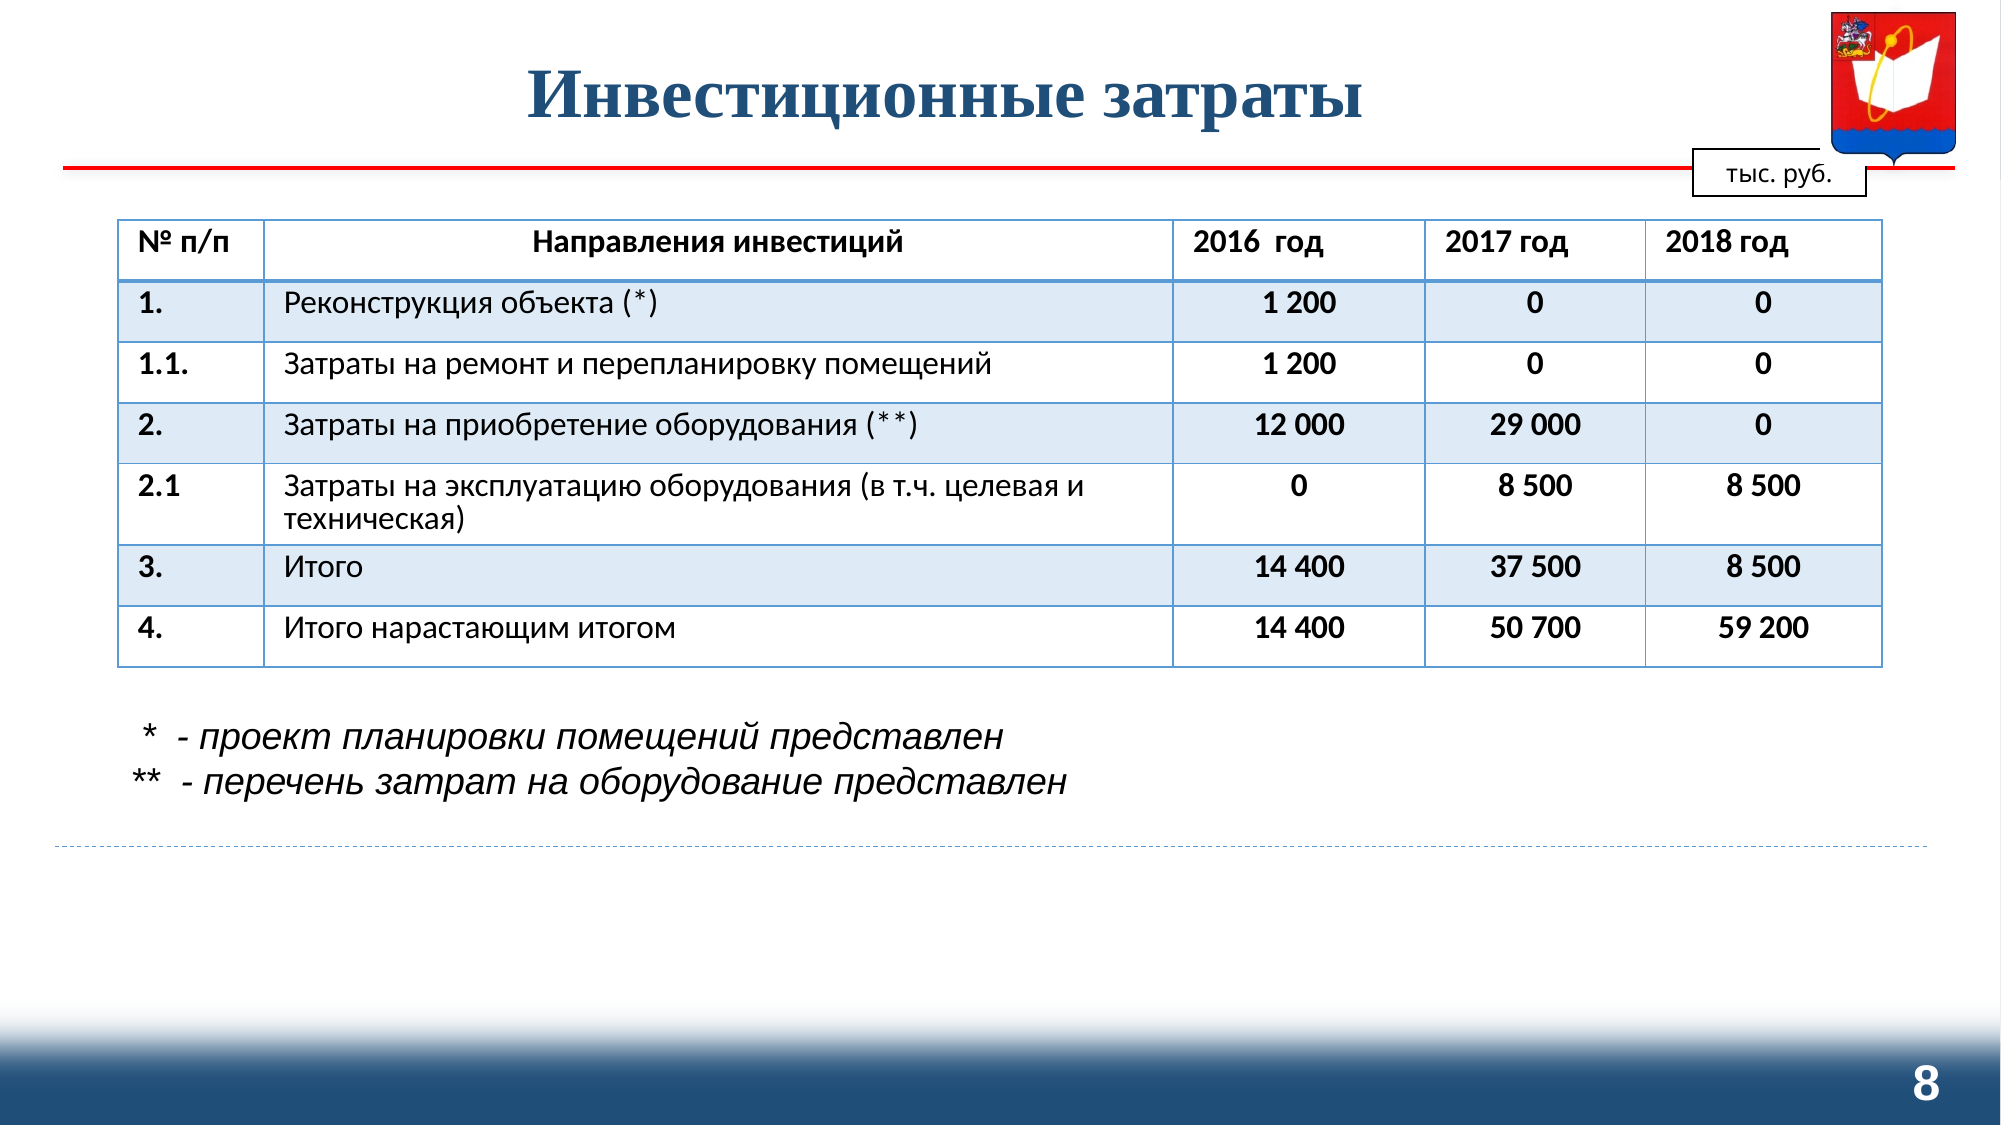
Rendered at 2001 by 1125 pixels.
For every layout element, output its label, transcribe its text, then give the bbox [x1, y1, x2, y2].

picture [0, 999, 2000, 1125]
table_cell 2.1 [119, 464, 263, 544]
table_cell 12 000 [1174, 404, 1424, 463]
table_cell 8 500 [1426, 464, 1645, 544]
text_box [1820, 12, 2000, 166]
table_cell 8 500 [1646, 464, 1881, 544]
table_cell 1 200 [1174, 343, 1424, 402]
table_cell 14 400 [1174, 607, 1424, 666]
table_cell Затраты на ремонт и перепланировку помещений [265, 343, 1172, 402]
slide_number 8 [1897, 1042, 2000, 1125]
table_cell 0 [1426, 283, 1645, 341]
table_cell 1. [119, 283, 263, 341]
table_cell 2. [119, 404, 263, 463]
table_cell 4. [119, 607, 263, 666]
table_cell 14 400 [1174, 546, 1424, 605]
table_cell 0 [1174, 464, 1424, 544]
table_cell 29 000 [1426, 404, 1645, 463]
table_cell Затраты на приобретение оборудования (**) [265, 404, 1172, 463]
table_header 2017 год [1426, 221, 1645, 279]
table_cell 0 [1646, 283, 1881, 341]
table_header 2018 год [1646, 221, 1881, 279]
table_header Направления инвестиций [265, 221, 1172, 279]
table_cell 0 [1426, 343, 1645, 402]
title Инвестиционные затраты [27, 48, 1820, 164]
table_cell 1.1. [119, 343, 263, 402]
table_cell Реконструкция объекта (*) [265, 283, 1172, 341]
table_cell 0 [1646, 343, 1881, 402]
table_cell 3. [119, 546, 263, 605]
table_header № п/п [119, 221, 263, 279]
table_cell 50 700 [1426, 607, 1645, 666]
table_cell 8 500 [1646, 546, 1881, 605]
table_cell Итого [265, 546, 1172, 605]
table_cell Итого нарастающим итогом [265, 607, 1172, 666]
table_header 2016 год [1174, 221, 1424, 279]
text_box * - проект планировки помещений представлен ** - перечень затрат на оборудование представлен [115, 704, 1869, 810]
text_box тыс. руб. [1692, 164, 1867, 197]
table_cell Затраты на эксплуатацию оборудования (в т.ч. целевая и техническая) [265, 464, 1172, 544]
table_cell 1 200 [1174, 283, 1424, 341]
table_cell 37 500 [1426, 546, 1645, 605]
table_cell 0 [1646, 404, 1881, 463]
table_cell 59 200 [1646, 607, 1881, 666]
